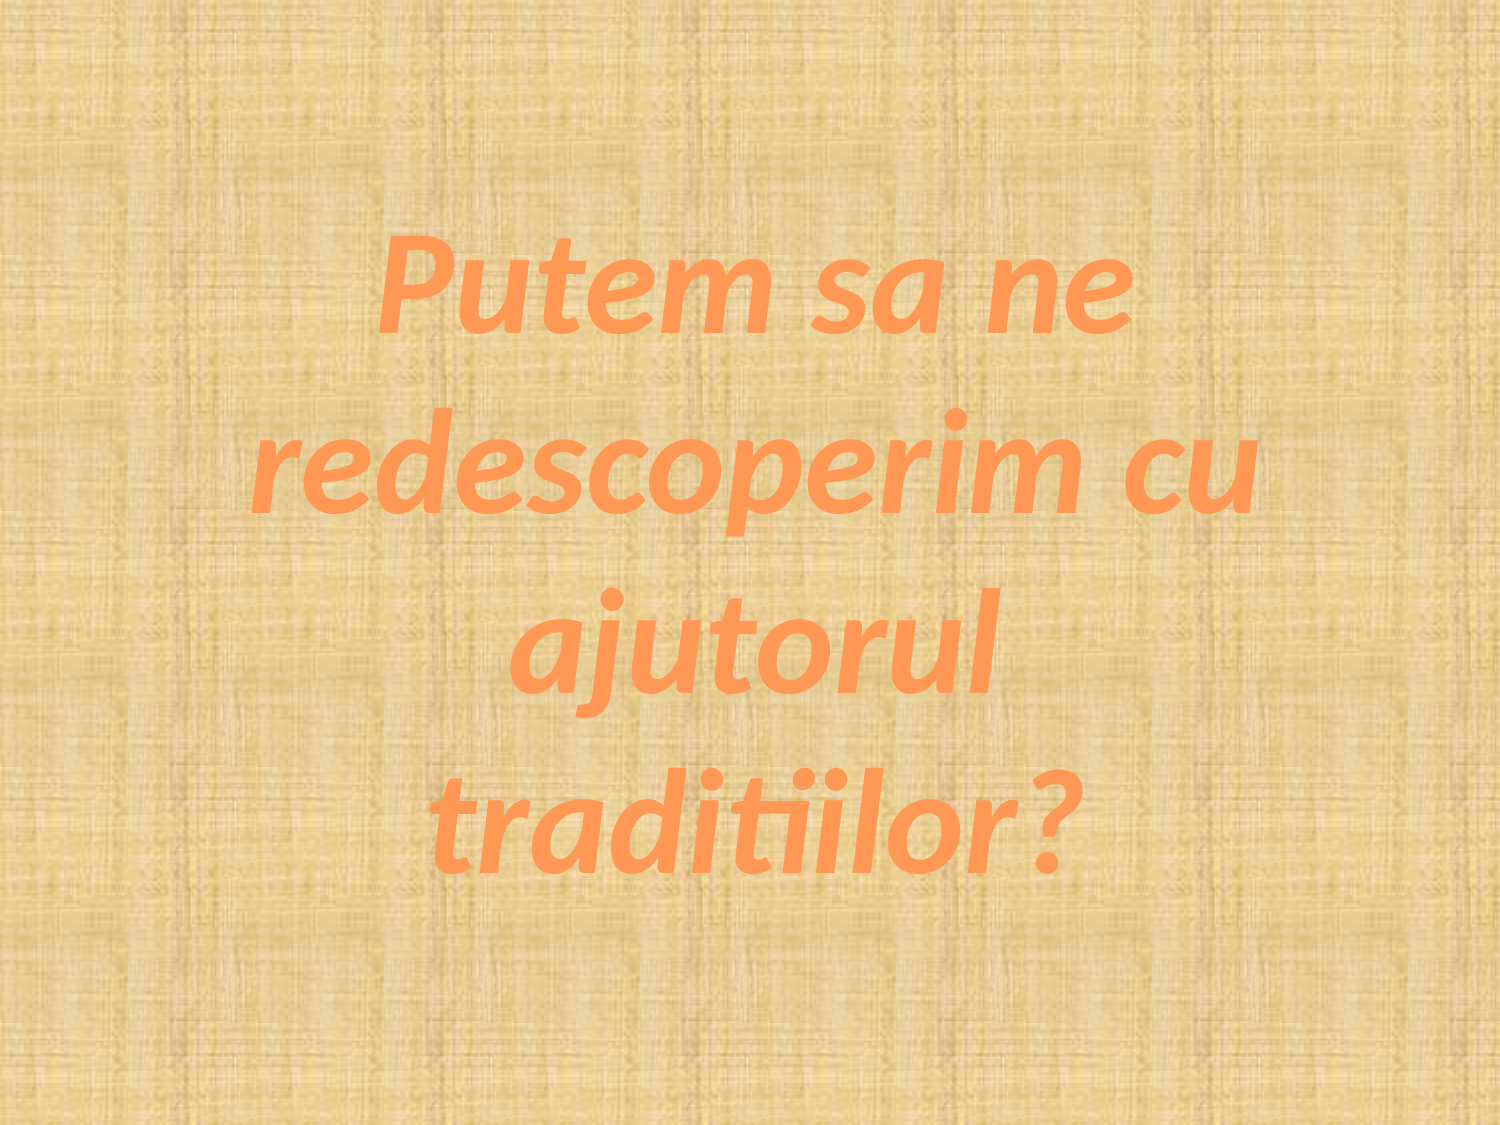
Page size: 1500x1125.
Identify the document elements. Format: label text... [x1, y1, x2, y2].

text_box Putem sa ne redescoperim cu ajutorul traditiilor? [210, 175, 1301, 911]
picture [0, 0, 1500, 1125]
